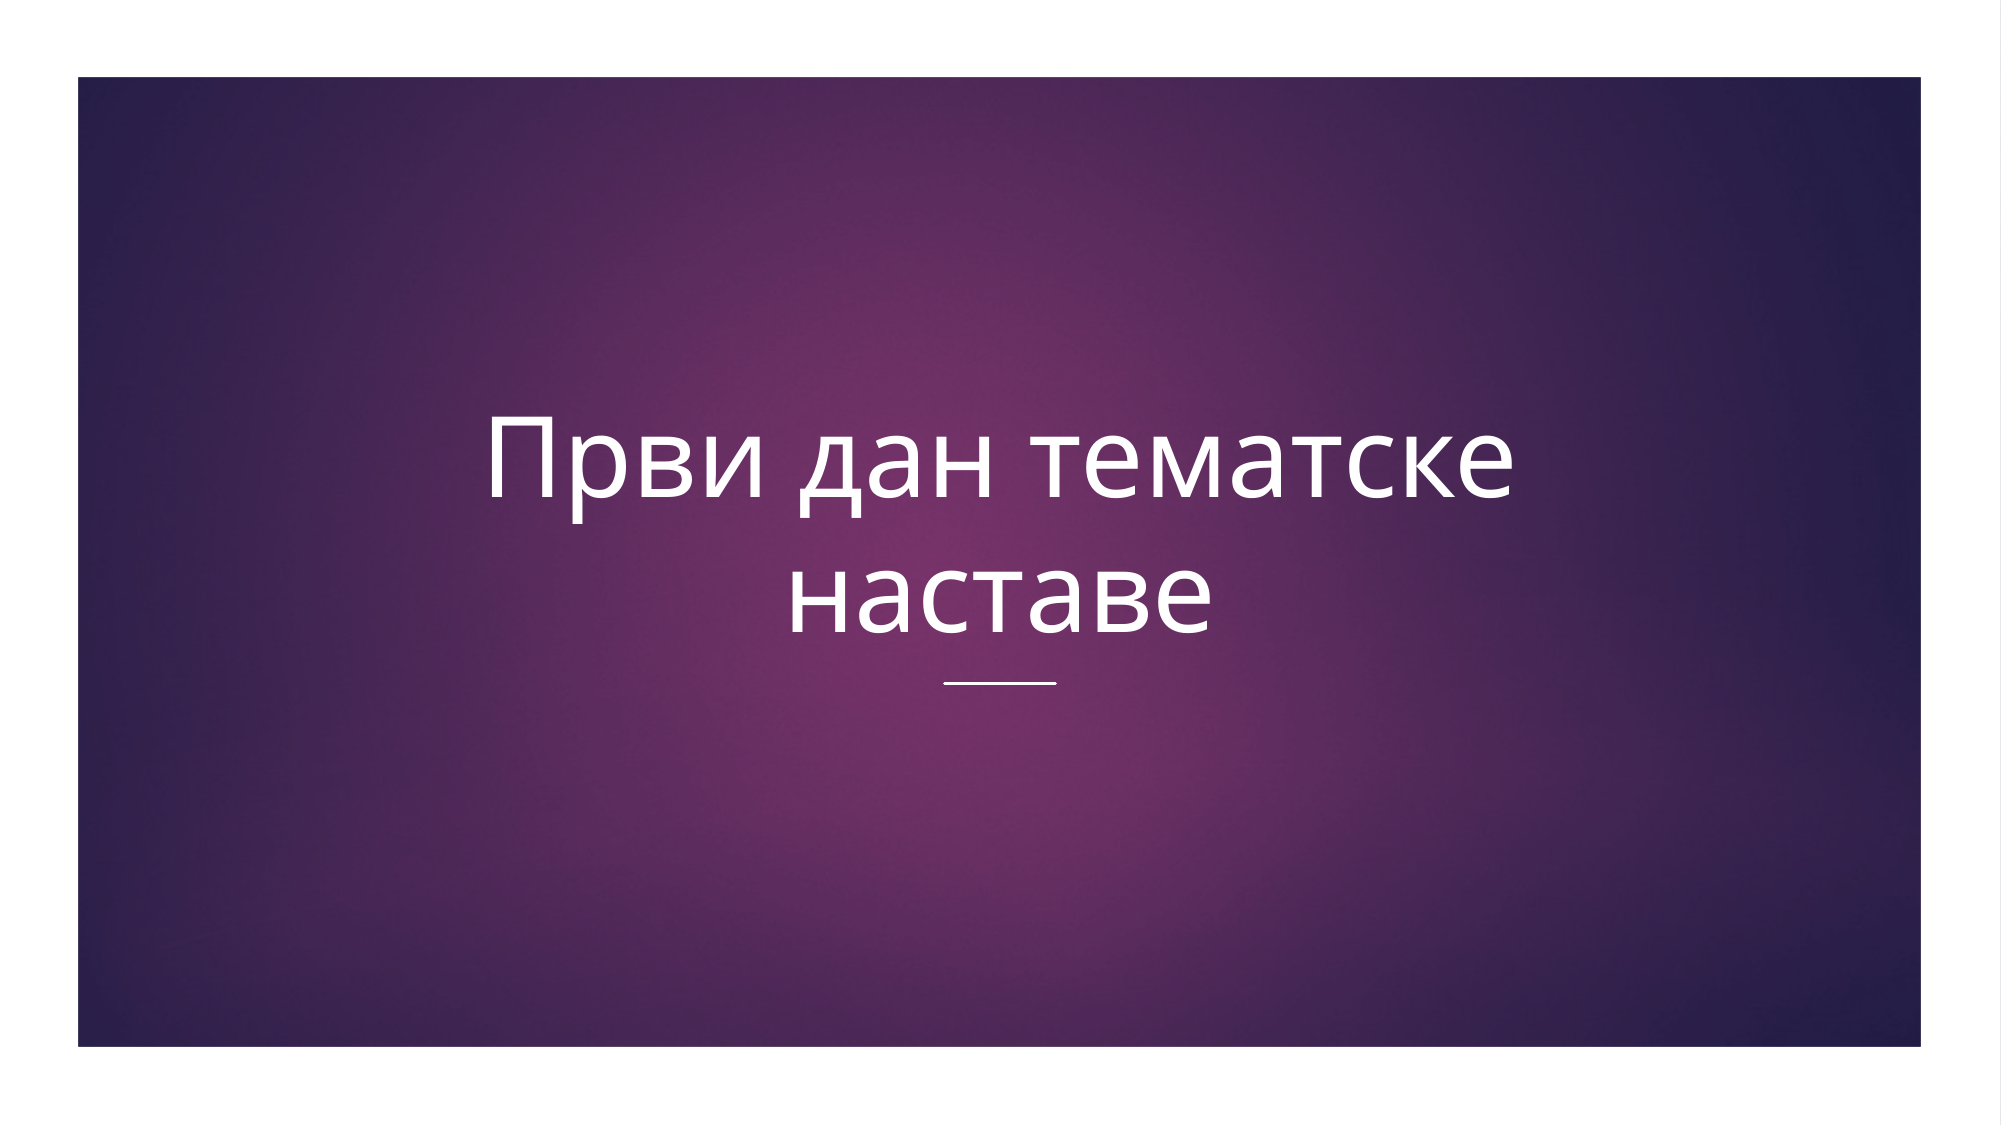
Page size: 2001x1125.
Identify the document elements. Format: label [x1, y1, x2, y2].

text_box [0, 0, 2000, 1125]
